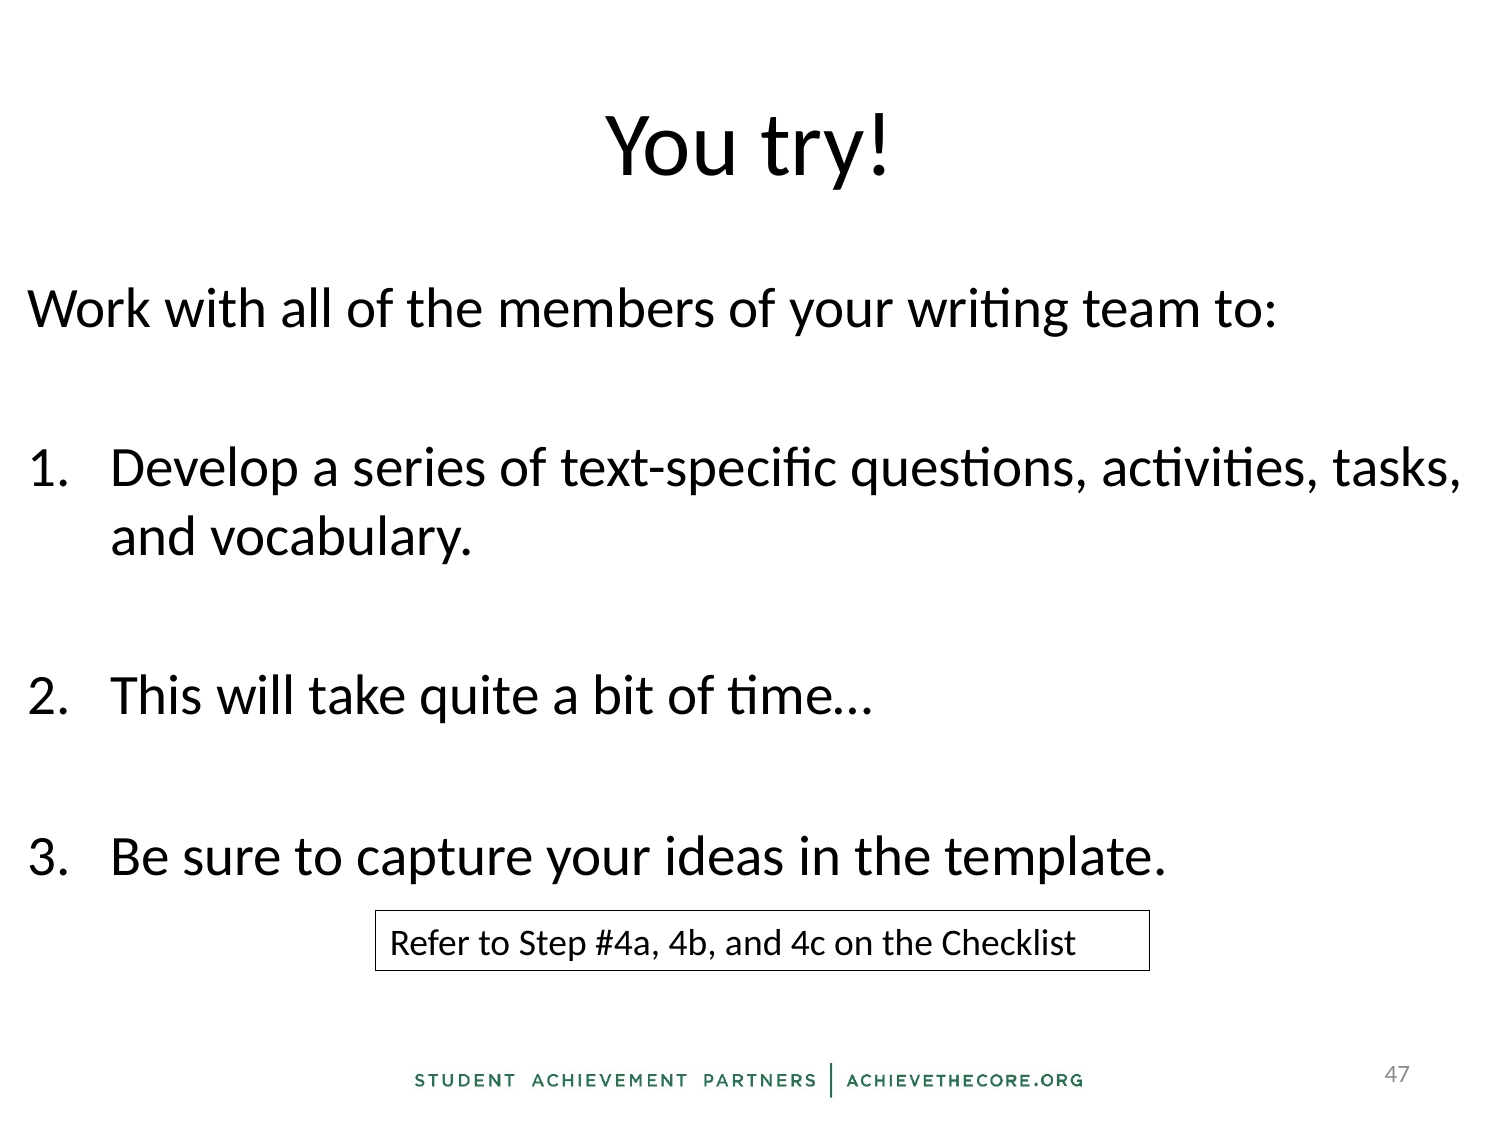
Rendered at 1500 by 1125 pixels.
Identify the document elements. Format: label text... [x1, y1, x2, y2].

picture [399, 1057, 1101, 1102]
title You try! [75, 45, 1425, 233]
list Work with all of the members of your writing team to: Develop a series of text-specific questions, activities, tasks, and vocabulary. This will take quite a bit of time… Be sure to capture your ideas in the template. [12, 262, 1488, 900]
text_box Refer to Step #4a, 4b, and 4c on the Checklist [375, 910, 1150, 971]
slide_number 47 [1074, 1042, 1425, 1103]
